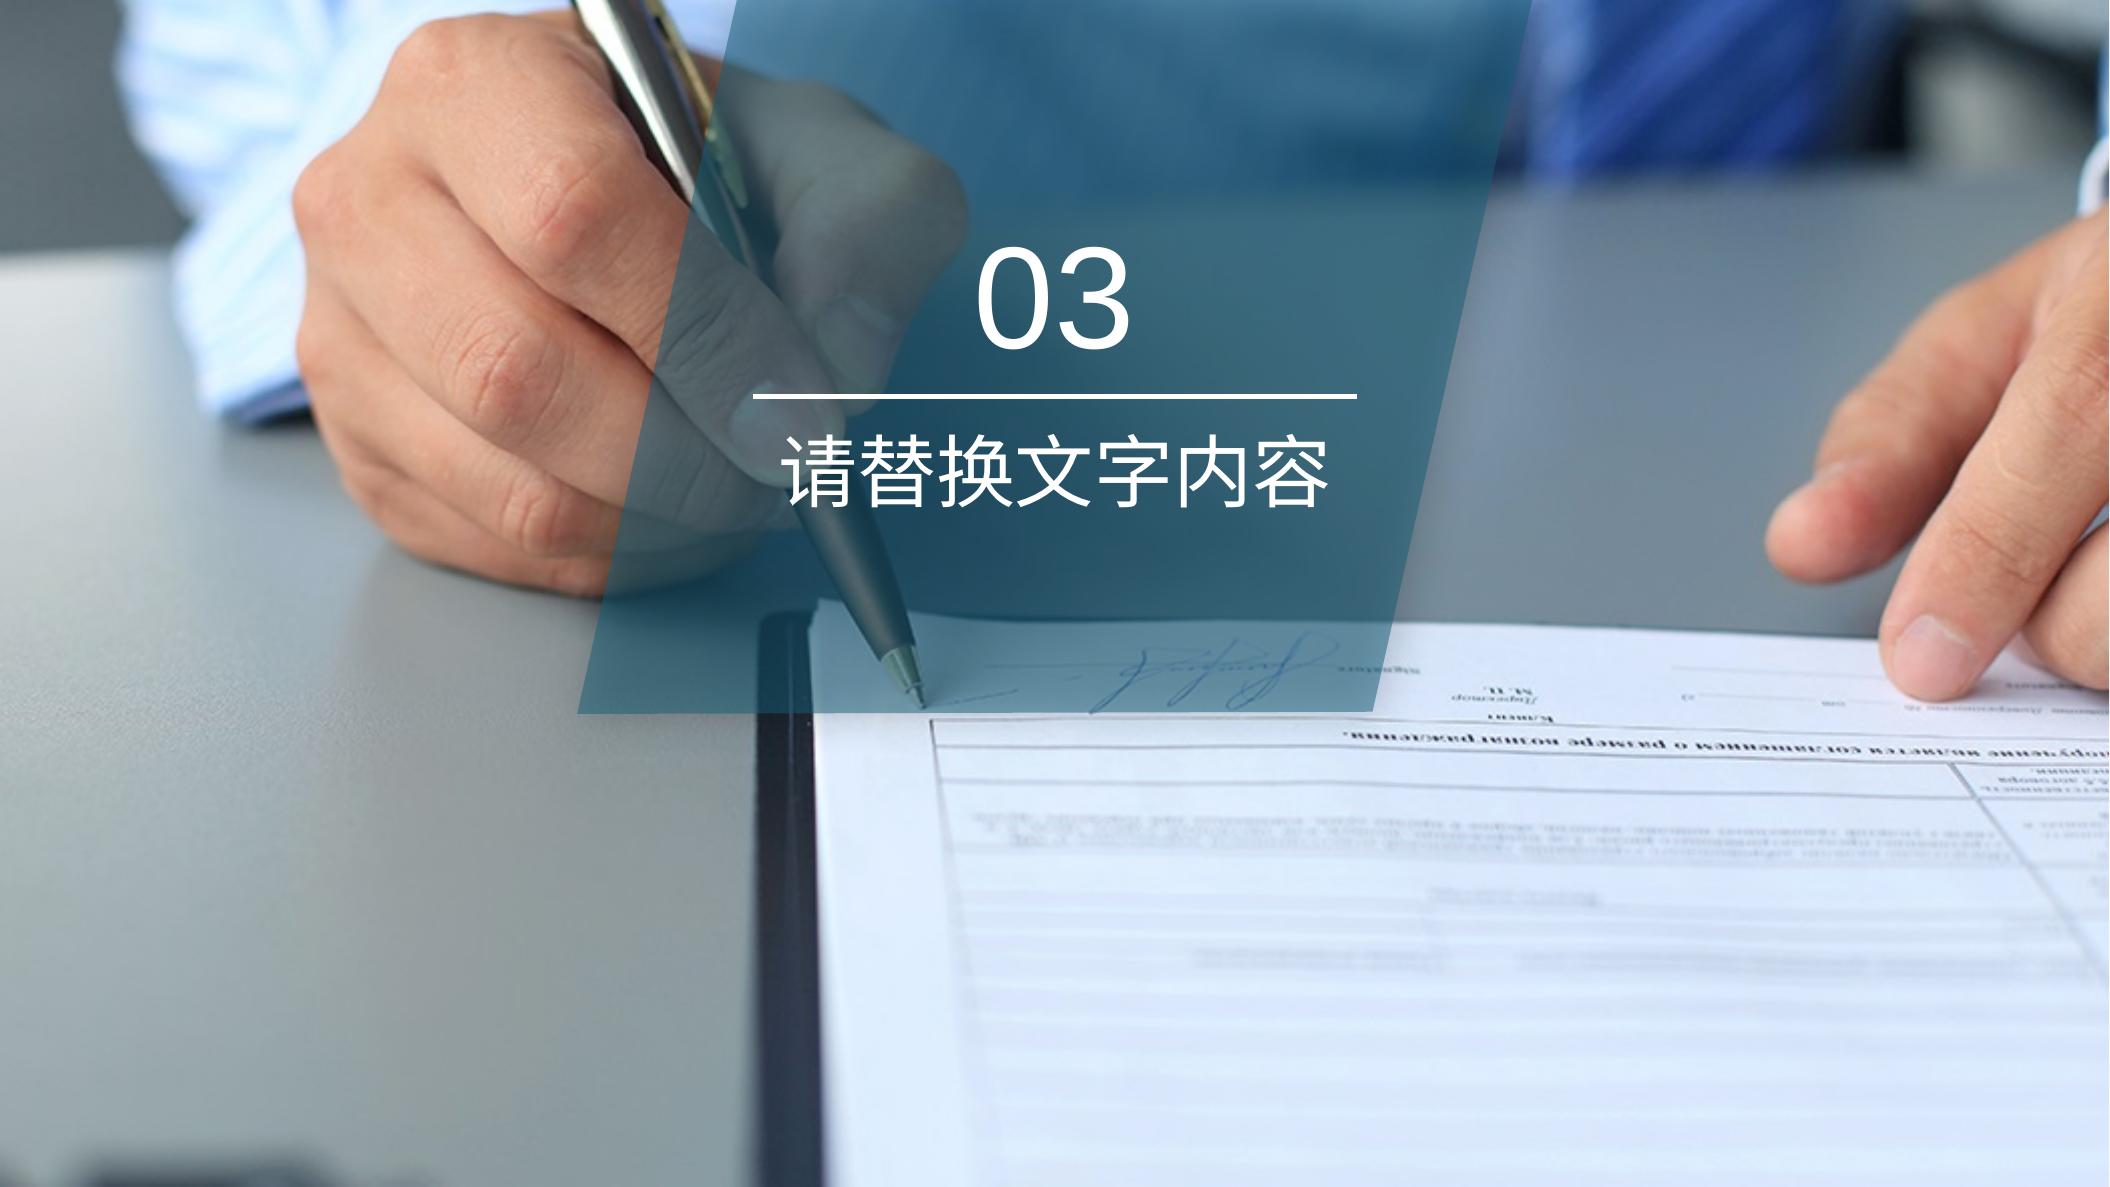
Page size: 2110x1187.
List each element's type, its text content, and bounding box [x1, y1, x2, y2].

text_box [0, 0, 2110, 1187]
text_box 请替换文字内容 [734, 422, 1375, 518]
text_box [575, 0, 1534, 716]
text_box 03 [934, 203, 1175, 378]
